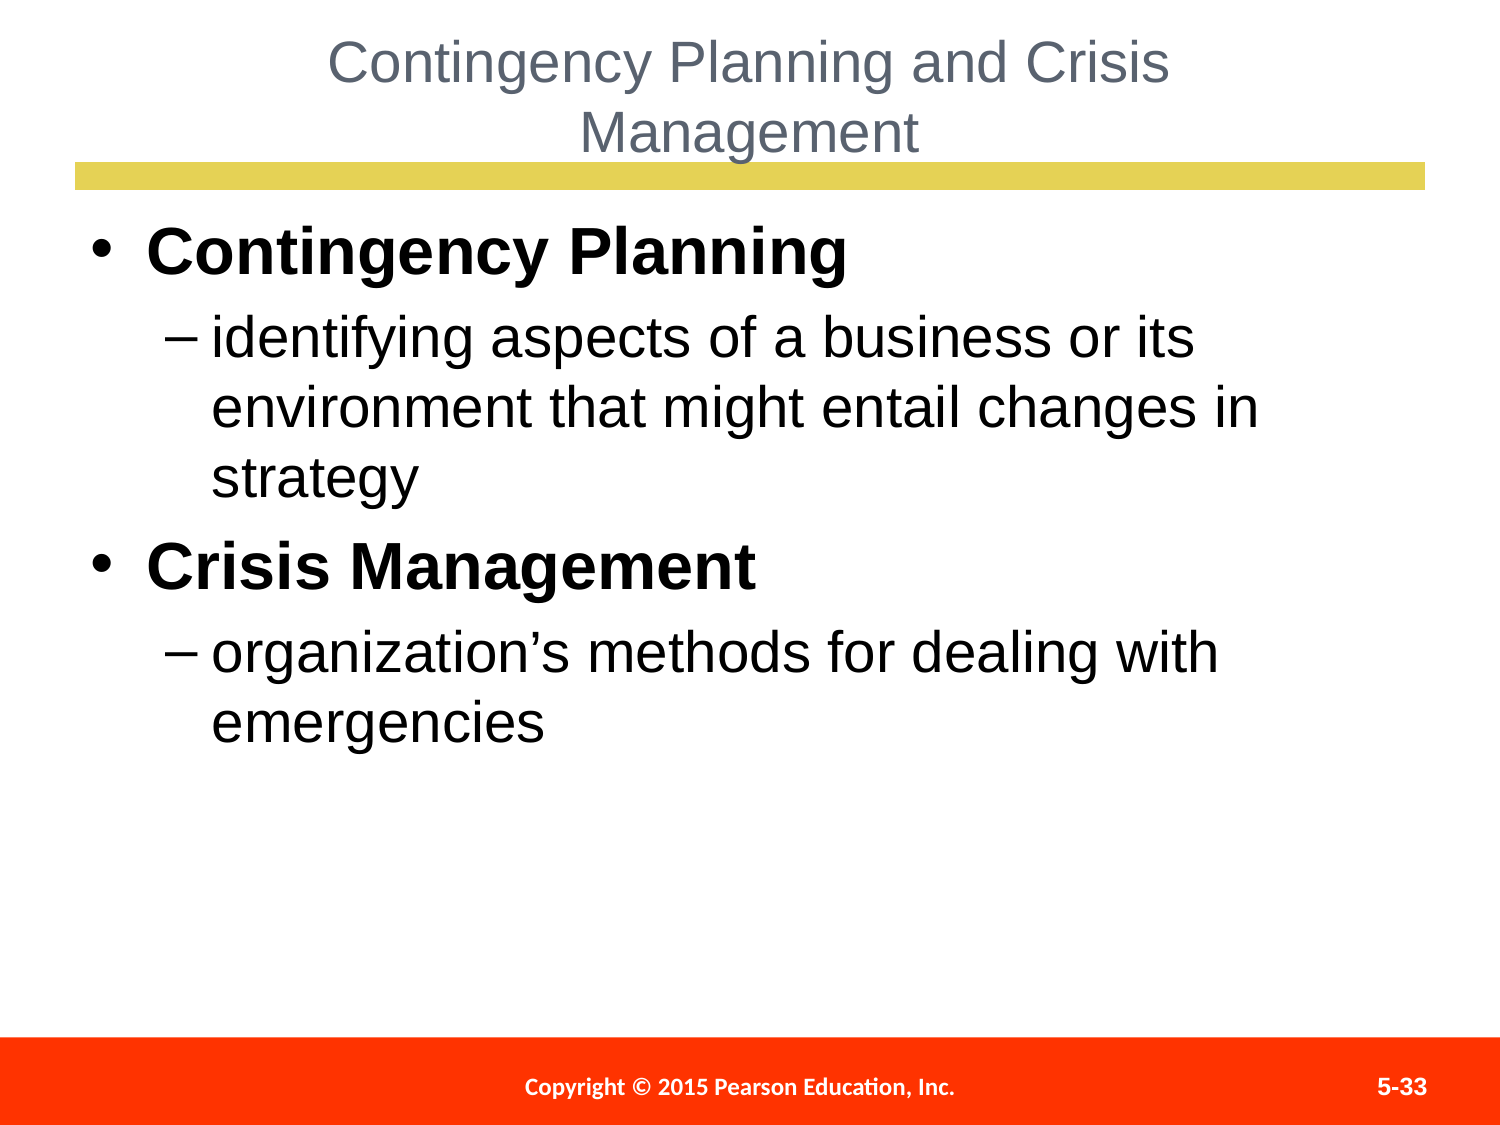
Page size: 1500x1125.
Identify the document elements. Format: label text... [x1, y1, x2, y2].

title Contingency Planning and Crisis Management [74, 0, 1426, 188]
list Contingency Planning identifying aspects of a business or its environment that might entail changes in strategy Crisis Management organization’s methods for dealing with emergencies [74, 199, 1426, 1006]
